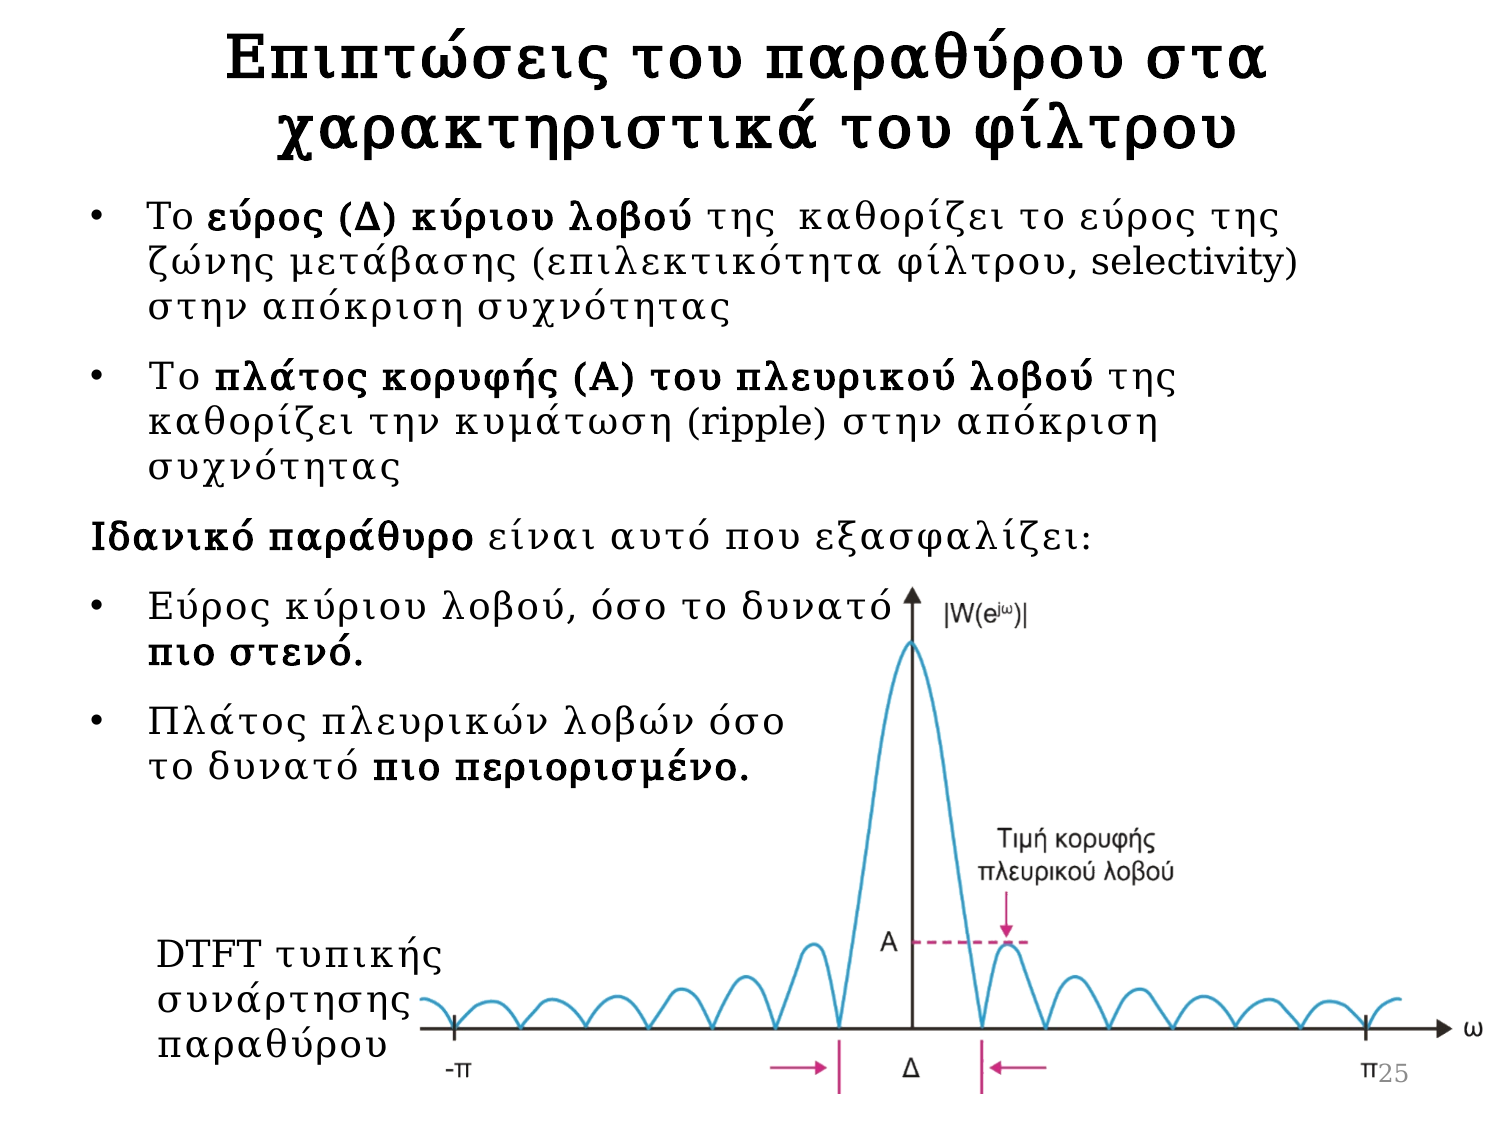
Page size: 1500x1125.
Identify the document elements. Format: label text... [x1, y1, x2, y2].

picture [418, 585, 1483, 1095]
title Επιπτώσεις του παραθύρου στα χαρακτηριστικά του φίλτρου [29, 19, 1483, 159]
